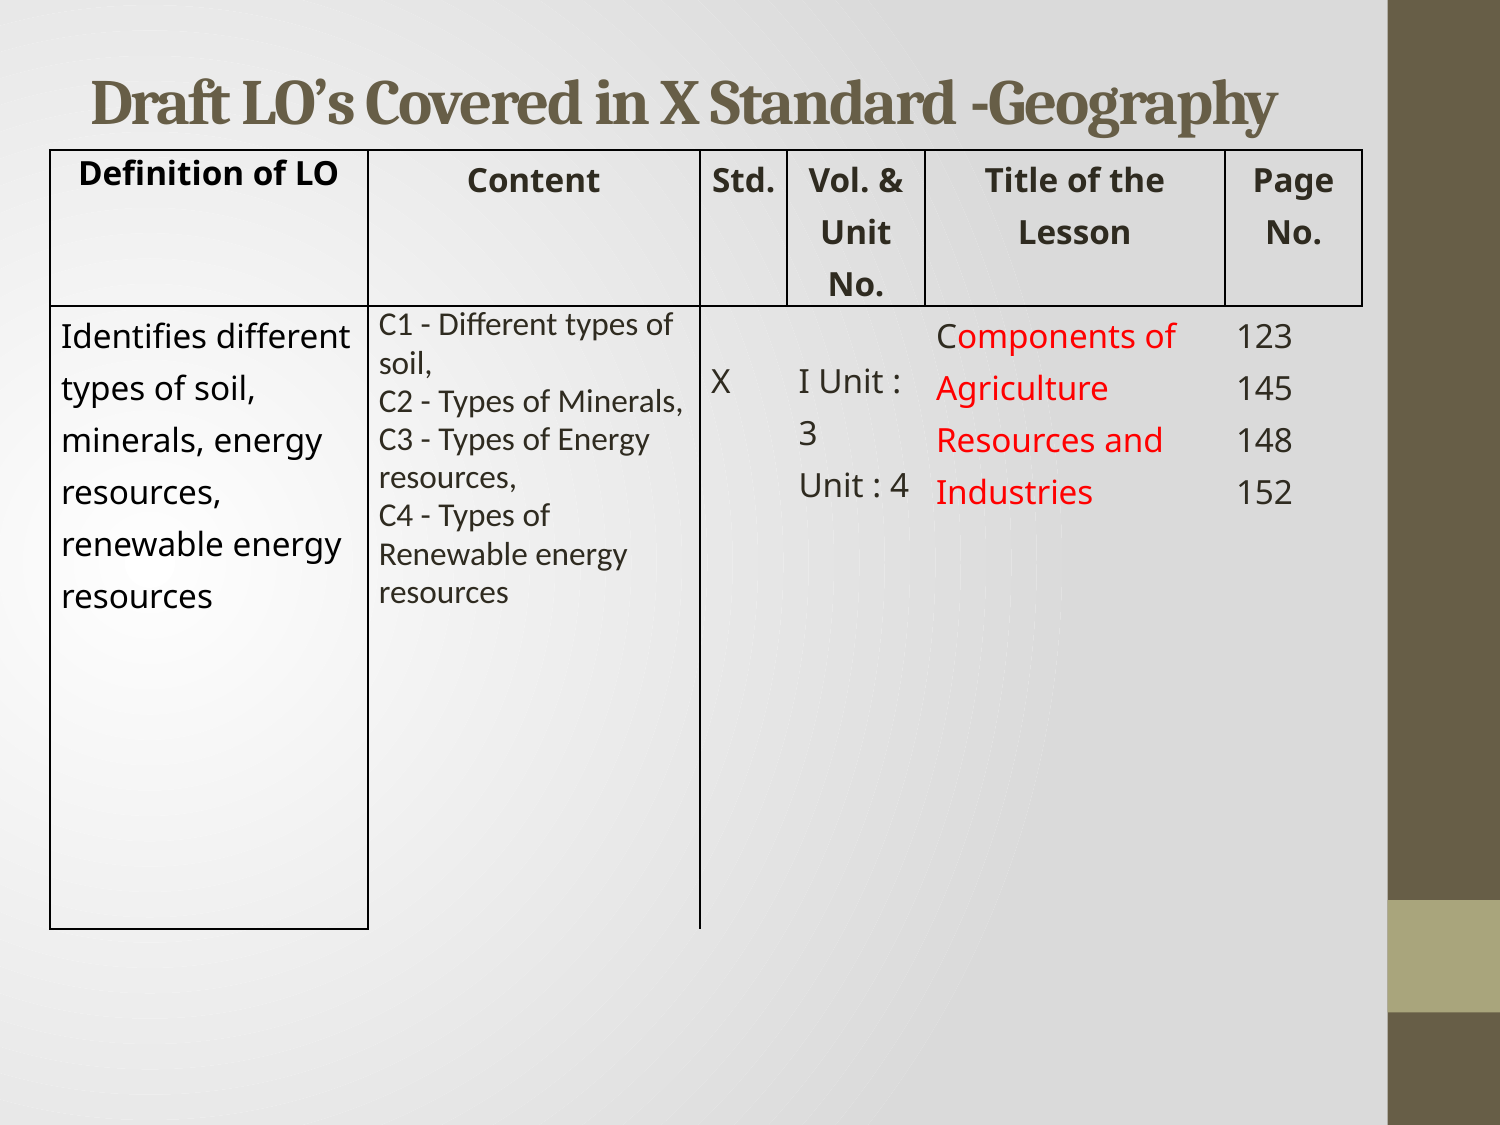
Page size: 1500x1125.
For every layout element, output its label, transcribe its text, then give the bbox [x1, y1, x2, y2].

table_cell Identifies different types of soil, minerals, energy resources, renewable energy resources [51, 307, 367, 928]
table_cell 123 145 148 152 [1225, 307, 1362, 929]
table_header Vol. & Unit No. [788, 163, 924, 305]
table_header Page No. [1226, 163, 1361, 305]
table_cell I Unit : 3 Unit : 4 [787, 307, 925, 929]
table_cell Components of Agriculture Resources and Industries [925, 307, 1225, 929]
table_header Definition of LO [51, 151, 367, 305]
title Draft LO’s Covered in X Standard -Geography [75, 45, 1425, 163]
table_cell X [701, 307, 787, 929]
table_header Title of the Lesson [926, 163, 1224, 305]
table_header Std. [701, 163, 786, 305]
table_header Content [369, 163, 699, 305]
table_cell C1 - Different types of soil, C2 - Types of Minerals, C3 - Types of Energy resources, C4 - Types of Renewable energy resources [369, 307, 699, 929]
